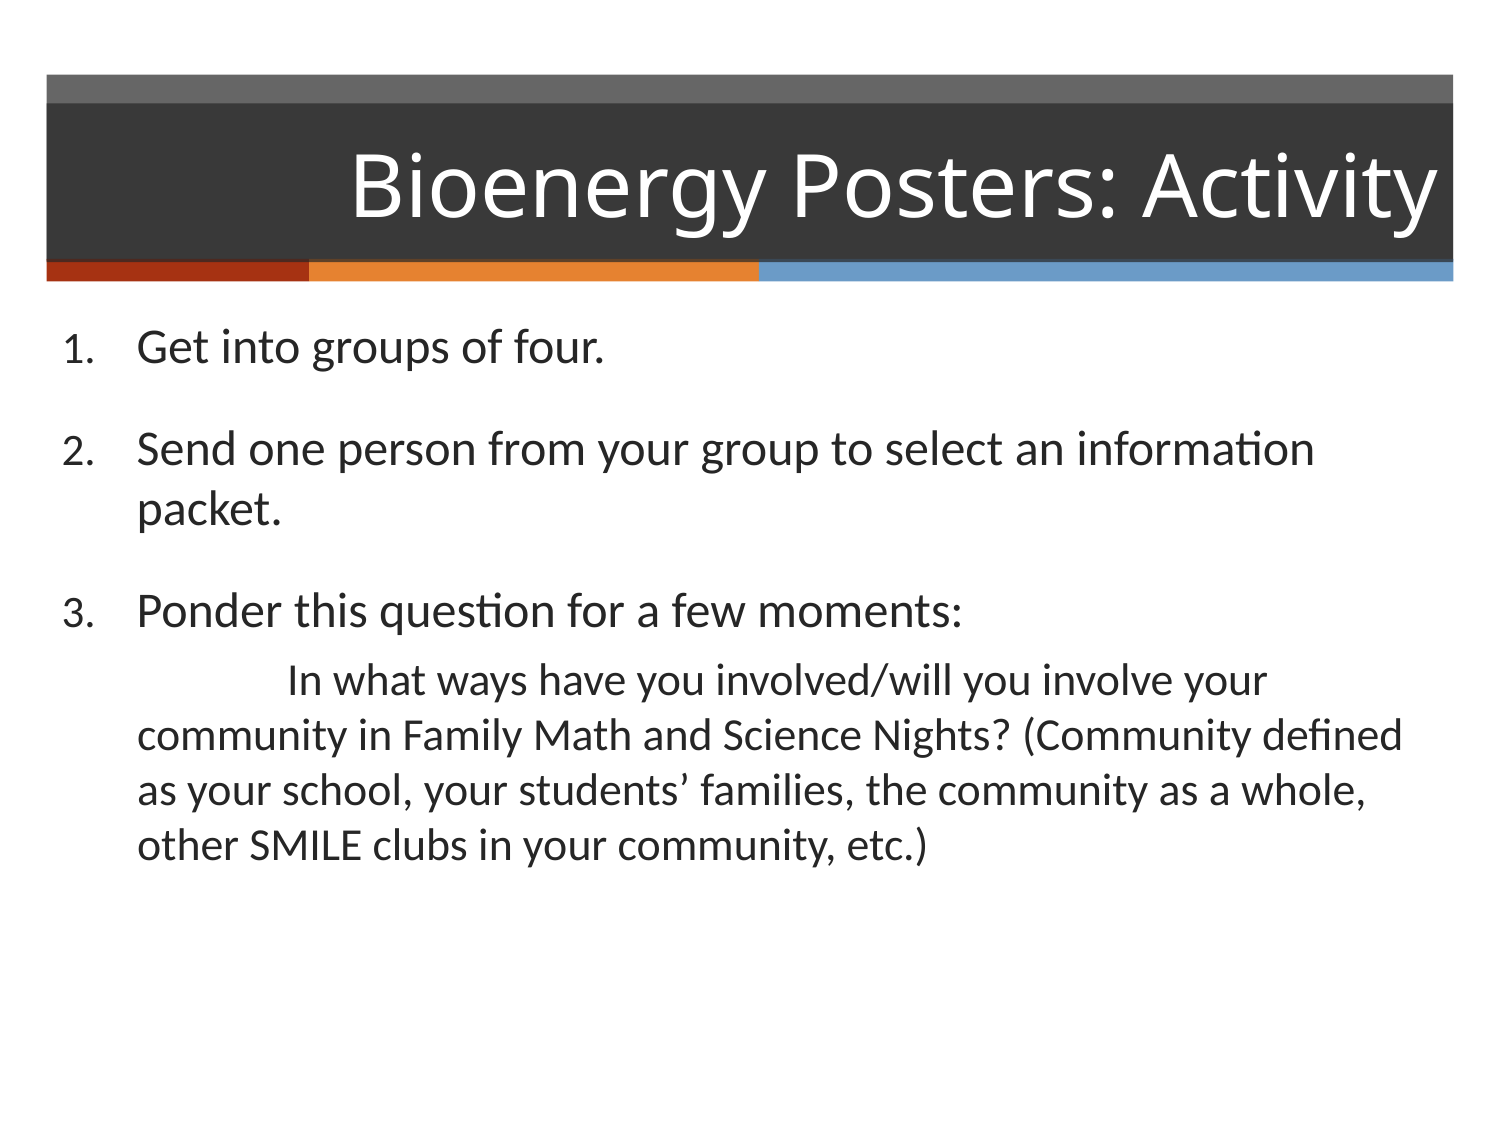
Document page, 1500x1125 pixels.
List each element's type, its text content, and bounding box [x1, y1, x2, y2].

title Bioenergy Posters: Activity [46, 103, 1454, 263]
list Get into groups of four. Send one person from your group to select an information packet. Ponder this question for a few moments: In what ways have you involved/will you involve your community in Family Math and Science Nights? (Community defined as your school, your students’ families, the community as a whole, other SMILE clubs in your community, etc.) [46, 306, 1454, 1083]
